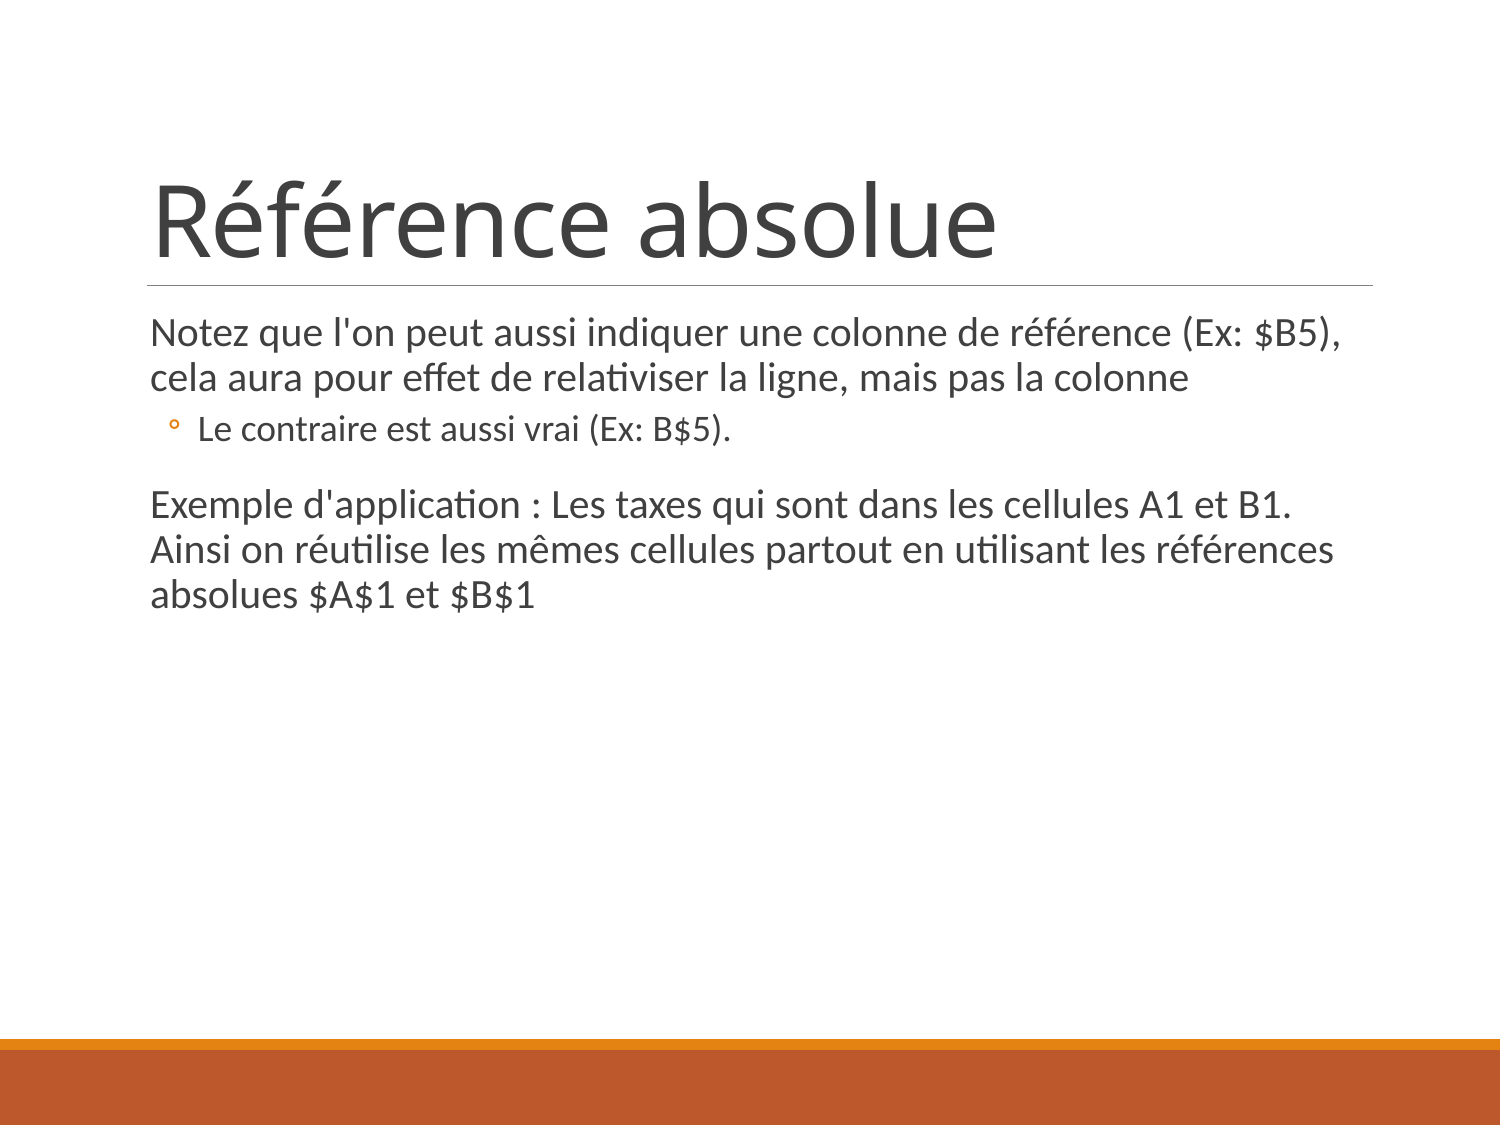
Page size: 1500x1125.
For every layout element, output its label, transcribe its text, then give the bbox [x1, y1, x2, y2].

title Référence absolue [135, 47, 1373, 285]
list Notez que l'on peut aussi indiquer une colonne de référence (Ex: $B5), cela aura pour effet de relativiser la ligne, mais pas la colonne Le contraire est aussi vrai (Ex: B$5). Exemple d'application : Les taxes qui sont dans les cellules A1 et B1. Ainsi on réutilise les mêmes cellules partout en utilisant les références absolues $A$1 et $B$1 [135, 302, 1373, 963]
